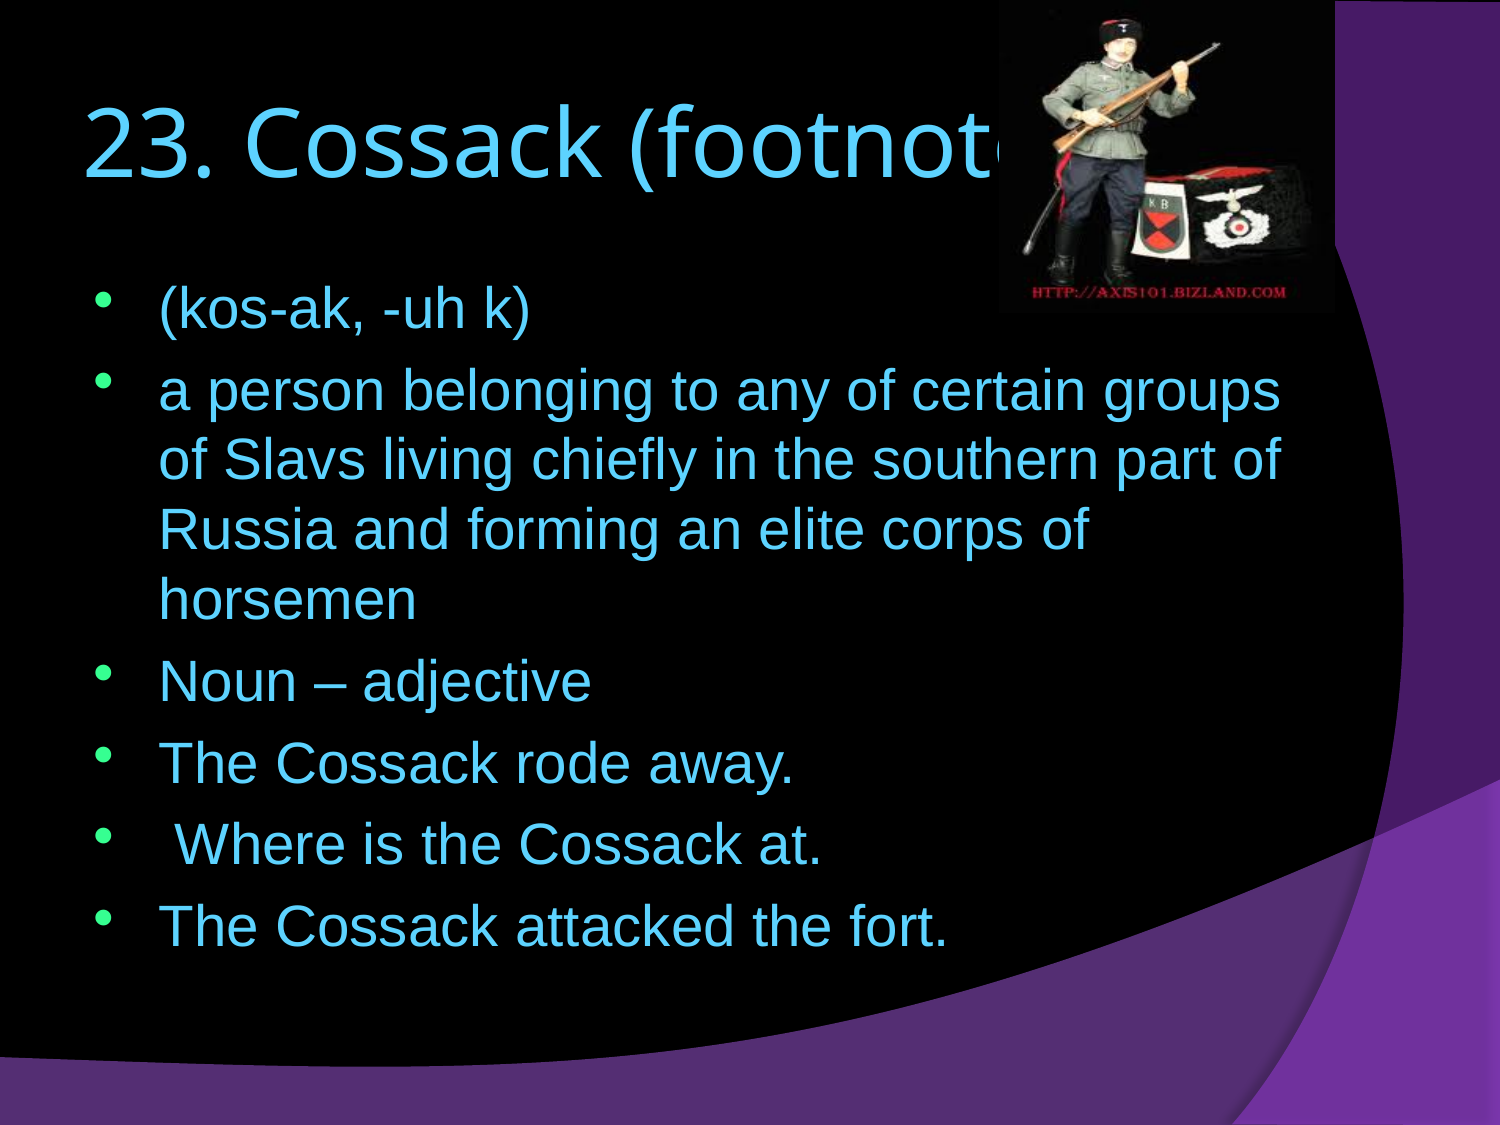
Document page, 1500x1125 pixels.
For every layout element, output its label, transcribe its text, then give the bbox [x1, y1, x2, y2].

title 23. Cossack (footnote) [75, 45, 990, 233]
picture [999, 0, 1335, 313]
list (kos-ak, -uh k) a person belonging to any of certain groups of Slavs living chiefly in the southern part of Russia and forming an elite corps of horsemen Noun – adjective The Cossack rode away. Where is the Cossack at. The Cossack attacked the fort. [75, 262, 1300, 1005]
